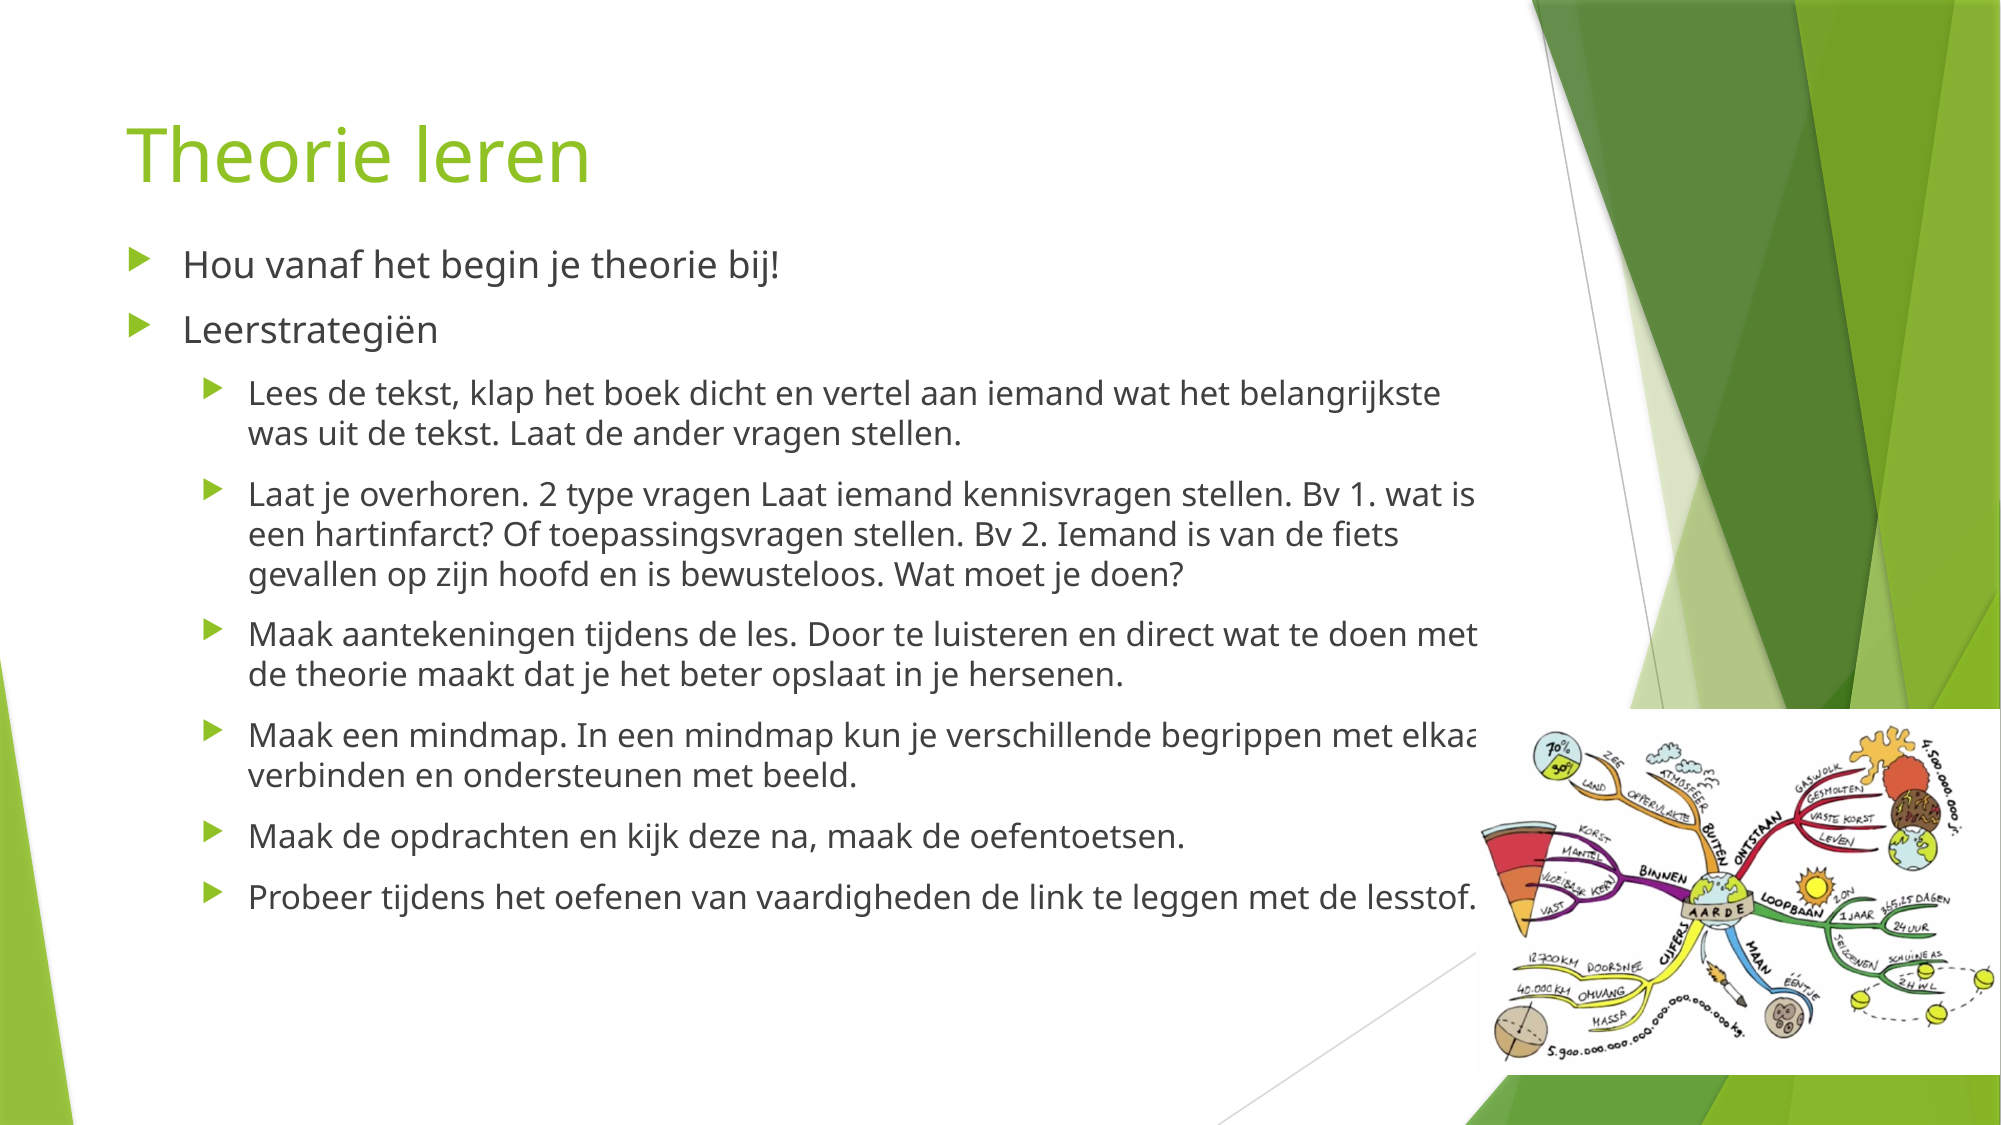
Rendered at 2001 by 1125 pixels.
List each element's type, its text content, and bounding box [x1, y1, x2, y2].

title Theorie leren [111, 99, 1522, 233]
list Hou vanaf het begin je theorie bij! Leerstrategiën Lees de tekst, klap het boek dicht en vertel aan iemand wat het belangrijkste was uit de tekst. Laat de ander vragen stellen. Laat je overhoren. 2 type vragen Laat iemand kennisvragen stellen. Bv 1. wat is een hartinfarct? Of toepassingsvragen stellen. Bv 2. Iemand is van de fiets gevallen op zijn hoofd en is bewusteloos. Wat moet je doen? Maak aantekeningen tijdens de les. Door te luisteren en direct wat te doen met de theorie maakt dat je het beter opslaat in je hersenen. Maak een mindmap. In een mindmap kun je verschillende begrippen met elkaar verbinden en ondersteunen met beeld. Maak de opdrachten en kijk deze na, maak de oefentoetsen. Probeer tijdens het oefenen van vaardigheden de link te leggen met de lesstof. [111, 233, 1522, 1092]
picture [1475, 708, 2000, 1075]
